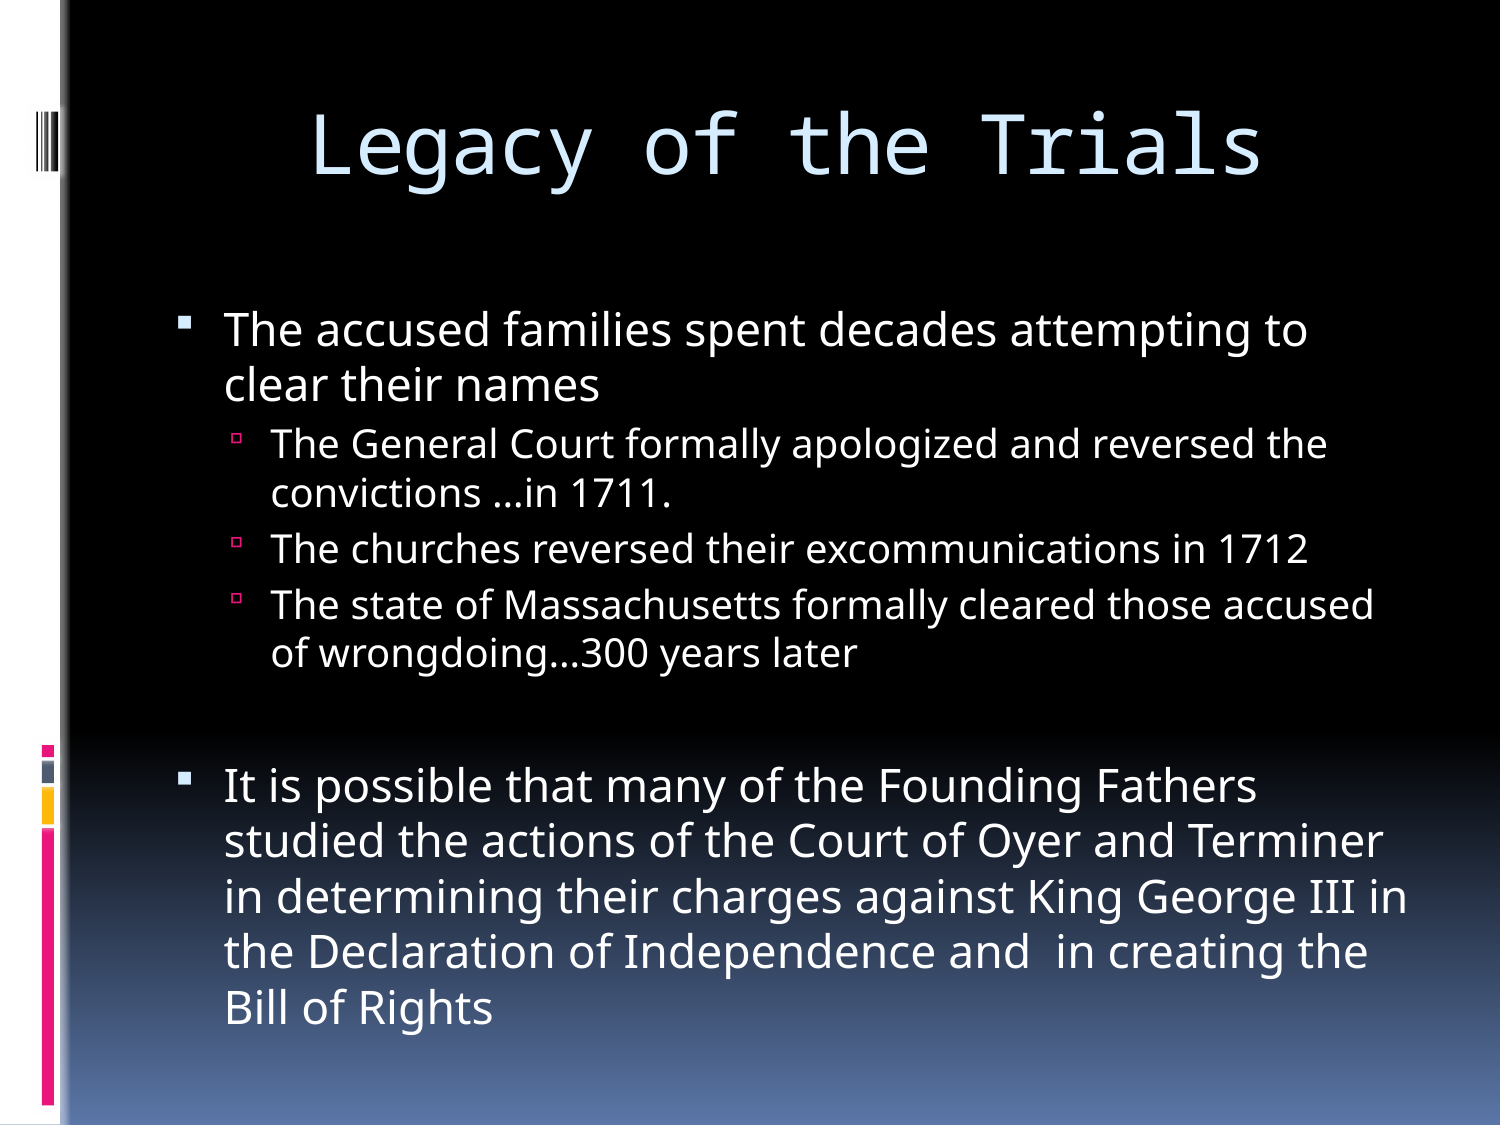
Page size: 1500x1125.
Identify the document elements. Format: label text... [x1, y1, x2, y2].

title Legacy of the Trials [150, 83, 1425, 234]
list The accused families spent decades attempting to clear their names The General Court formally apologized and reversed the convictions …in 1711. The churches reversed their excommunications in 1712 The state of Massachusetts formally cleared those accused of wrongdoing…300 years later It is possible that many of the Founding Fathers studied the actions of the Court of Oyer and Terminer in determining their charges against King George III in the Declaration of Independence and in creating the Bill of Rights [150, 292, 1425, 1043]
